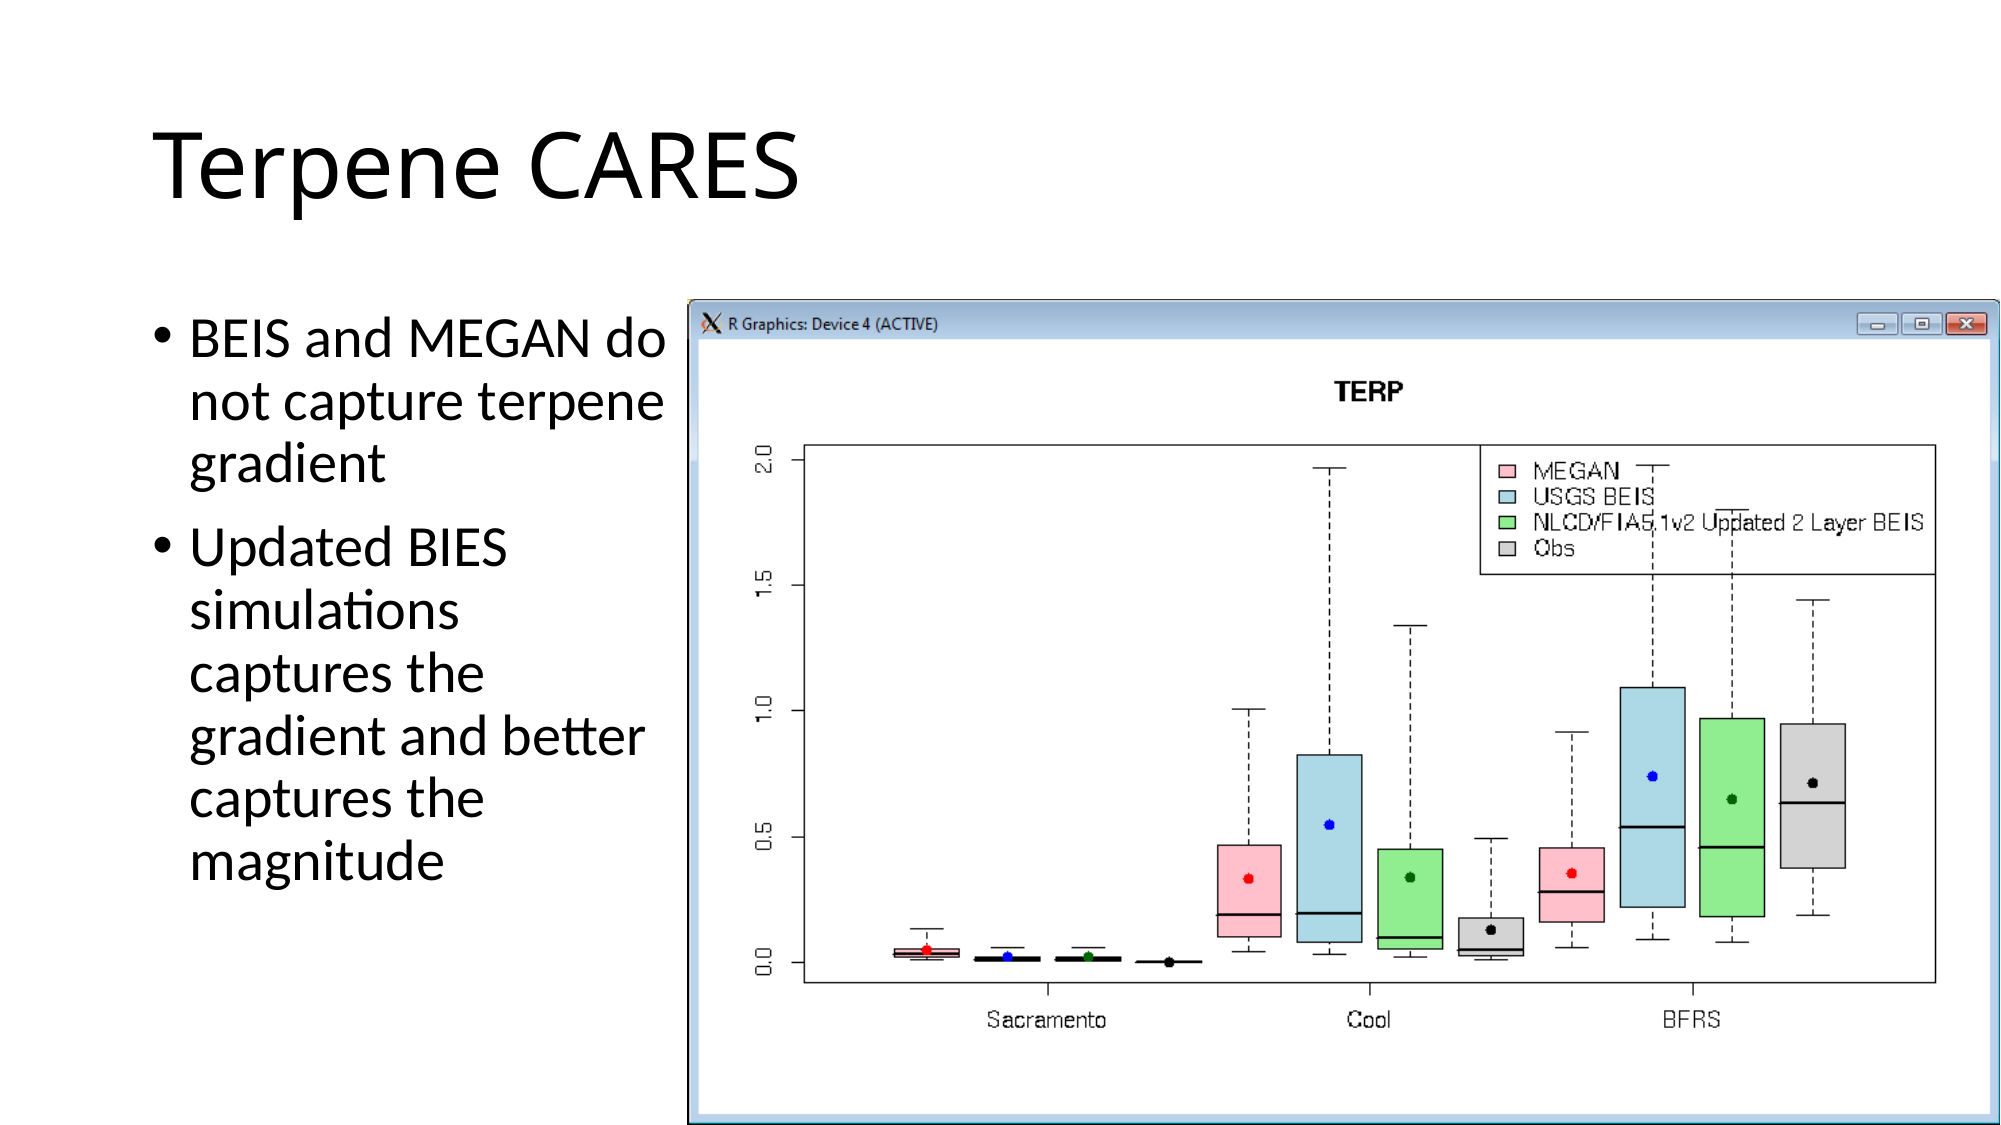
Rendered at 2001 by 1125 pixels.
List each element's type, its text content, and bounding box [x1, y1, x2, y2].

title Terpene CARES [137, 59, 1863, 278]
list BEIS and MEGAN do not capture terpene gradient Updated BIES simulations captures the gradient and better captures the magnitude [137, 299, 687, 1014]
picture [687, 299, 2000, 1125]
